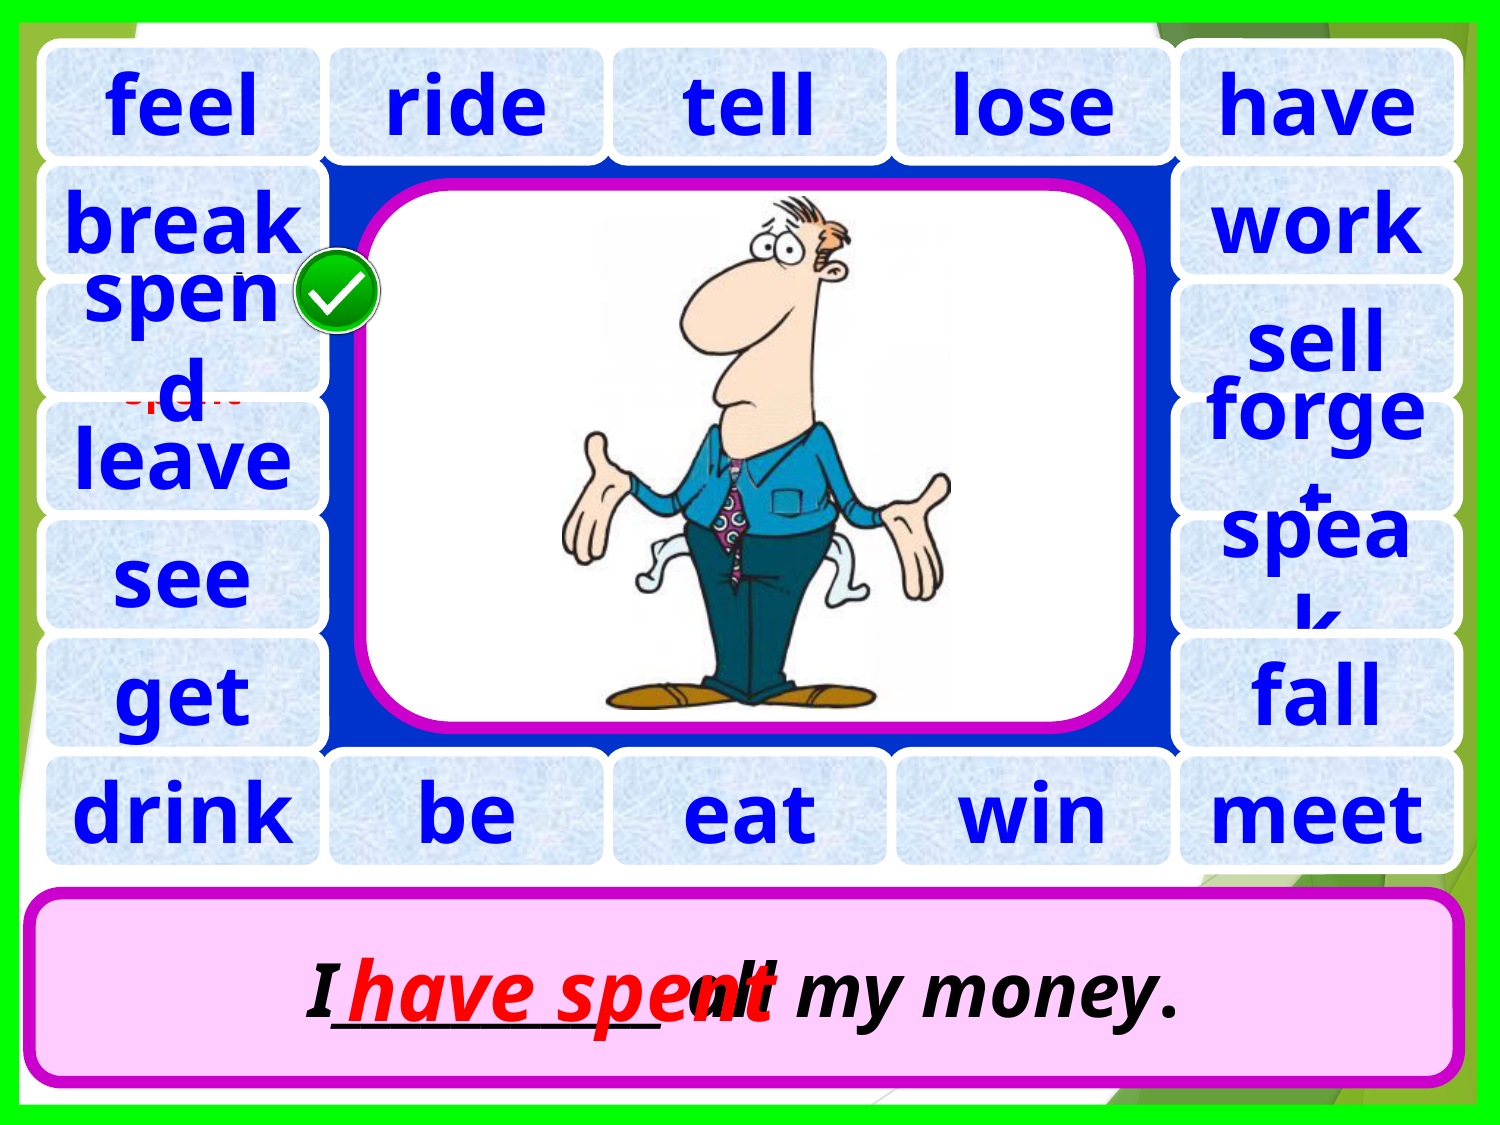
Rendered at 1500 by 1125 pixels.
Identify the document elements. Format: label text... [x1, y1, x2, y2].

text_box lose [890, 41, 1177, 163]
text_box spend [39, 277, 327, 399]
text_box break [39, 161, 327, 279]
text_box forget [1173, 395, 1461, 515]
text_box [314, 151, 1186, 762]
text_box get [39, 631, 327, 751]
text_box meet [1175, 752, 1461, 872]
text_box [0, 0, 1500, 1125]
picture [288, 242, 385, 339]
text_box eat [608, 750, 892, 872]
text_box see [39, 513, 327, 633]
text_box drink [39, 750, 324, 872]
text_box have spent [289, 930, 798, 1046]
text_box fall [1173, 631, 1461, 754]
text_box I___________ all my money. [27, 891, 1461, 1085]
text_box speak [1173, 514, 1461, 634]
text_box be [323, 750, 610, 872]
text_box have [1175, 41, 1461, 161]
text_box [358, 182, 1142, 730]
text_box work [1173, 159, 1461, 279]
picture [561, 195, 952, 710]
text_box tell [608, 41, 892, 163]
text_box sell [1173, 277, 1461, 397]
text_box leave [39, 397, 327, 515]
text_box ride [325, 41, 610, 163]
text_box feel [39, 41, 327, 163]
text_box win [890, 750, 1177, 872]
